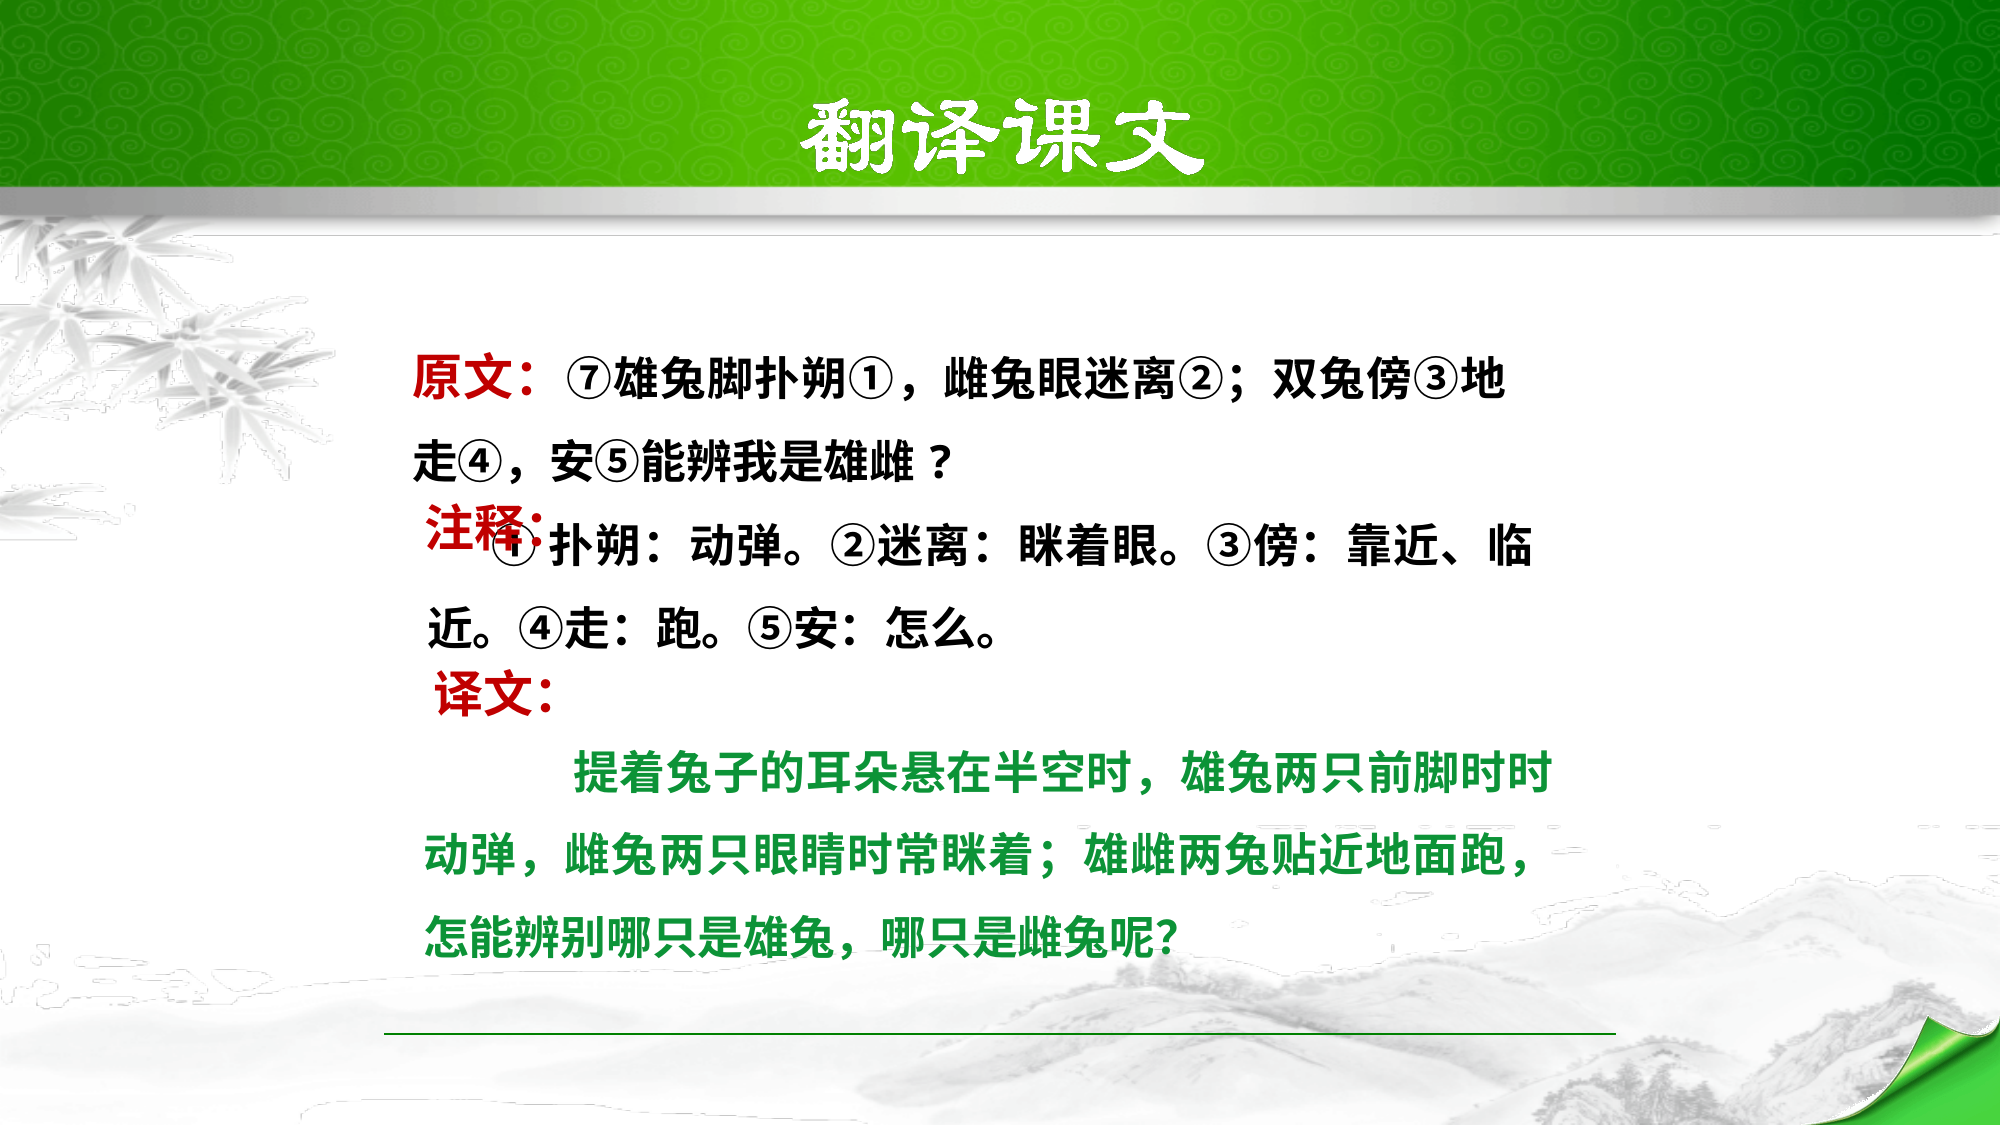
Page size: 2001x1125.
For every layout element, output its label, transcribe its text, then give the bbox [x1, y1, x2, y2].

picture [0, 0, 2000, 570]
picture [0, 779, 2000, 1125]
text_box 提着兔子的耳朵悬在半空时，雄兔两只前脚时时动弹，雌兔两只眼睛时常眯着；雄雌两兔贴近地面跑，怎能辨别哪只是雄兔，哪只是雌兔呢？ [408, 708, 1568, 776]
text_box 译文： [418, 662, 621, 730]
text_box ①扑朔：动弹。②迷离：眯着眼。③傍：靠近、临近。④走：跑。⑤安：怎么。 [412, 581, 1549, 662]
